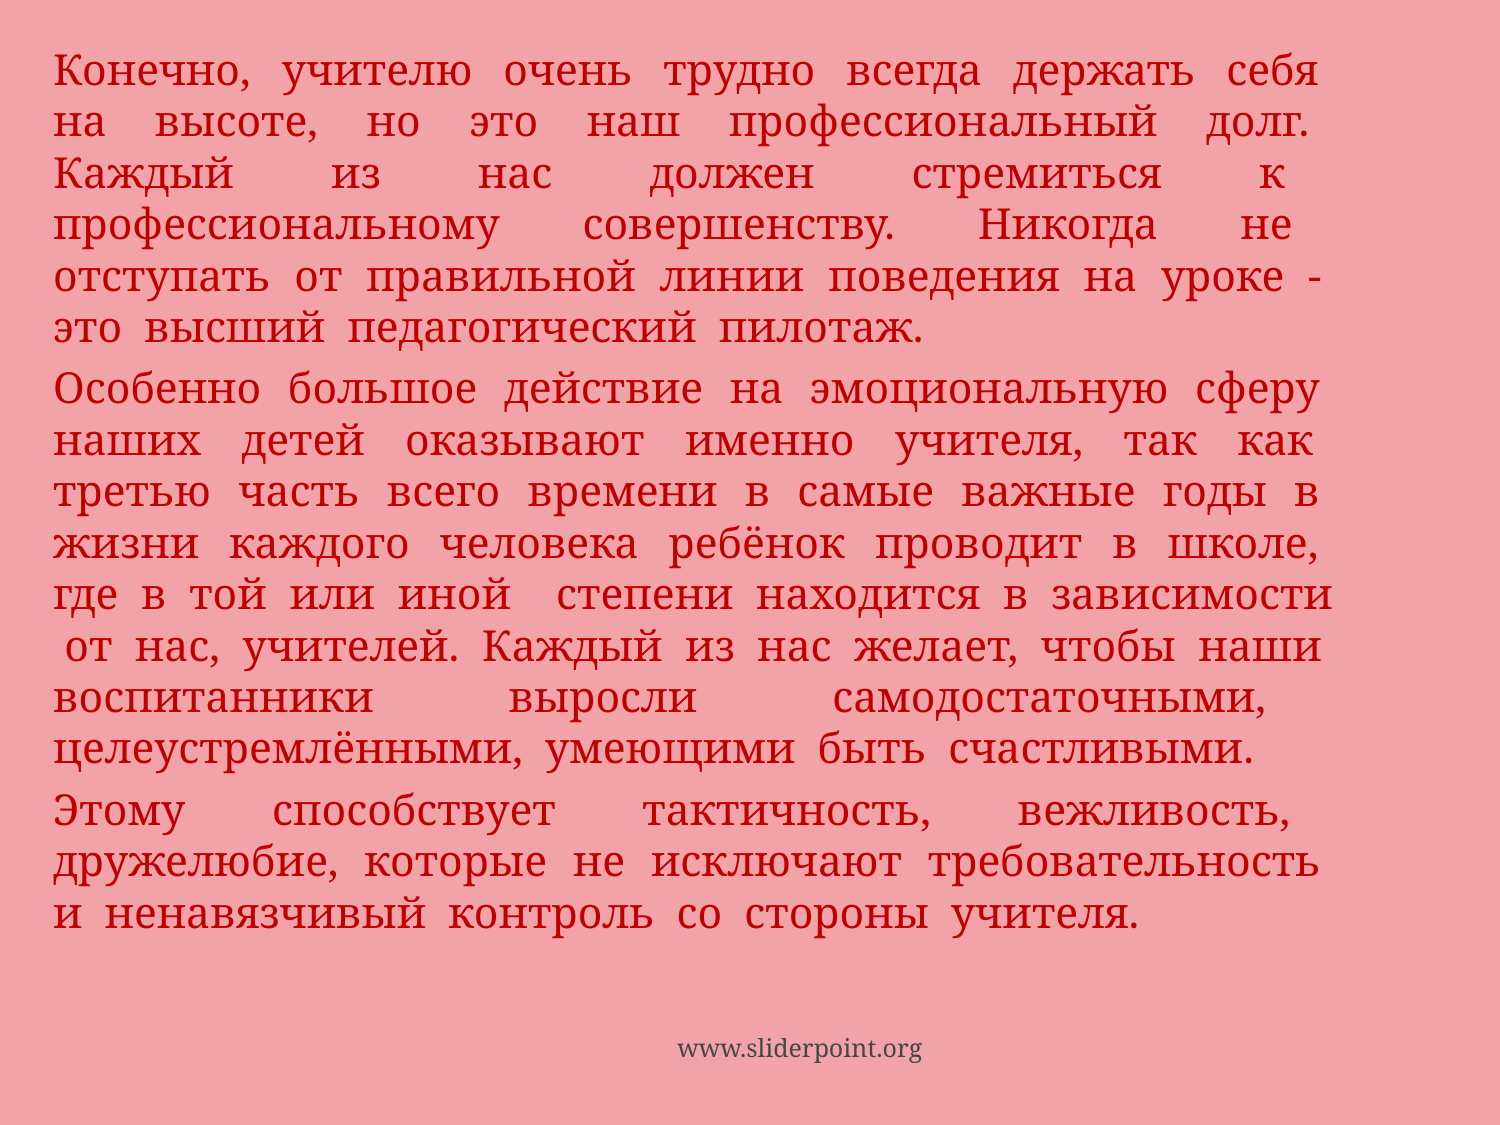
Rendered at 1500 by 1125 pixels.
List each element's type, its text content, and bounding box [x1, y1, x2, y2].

footer www.sliderpoint.org [350, 1017, 938, 1081]
list Конечно, учителю очень трудно всегда держать себя на высоте, но это наш профессиональный долг. Каждый из нас должен стремиться к профессиональному совершенству. Никогда не отступать от правильной линии поведения на уроке - это высший педагогический пилотаж. Особенно большое действие на эмоциональную сферу наших детей оказывают именно учителя, так как третью часть всего времени в самые важные годы в жизни каждого человека ребёнок проводит в школе, где в той или иной степени находится в зависимости от нас, учителей. Каждый из нас желает, чтобы наши воспитанники выросли самодостаточными, целеустремлёнными, умеющими быть счастливыми. Этому способствует тактичность, вежливость, дружелюбие, которые не исключают требовательность и ненавязчивый контроль со стороны учителя. [0, 35, 1350, 1000]
